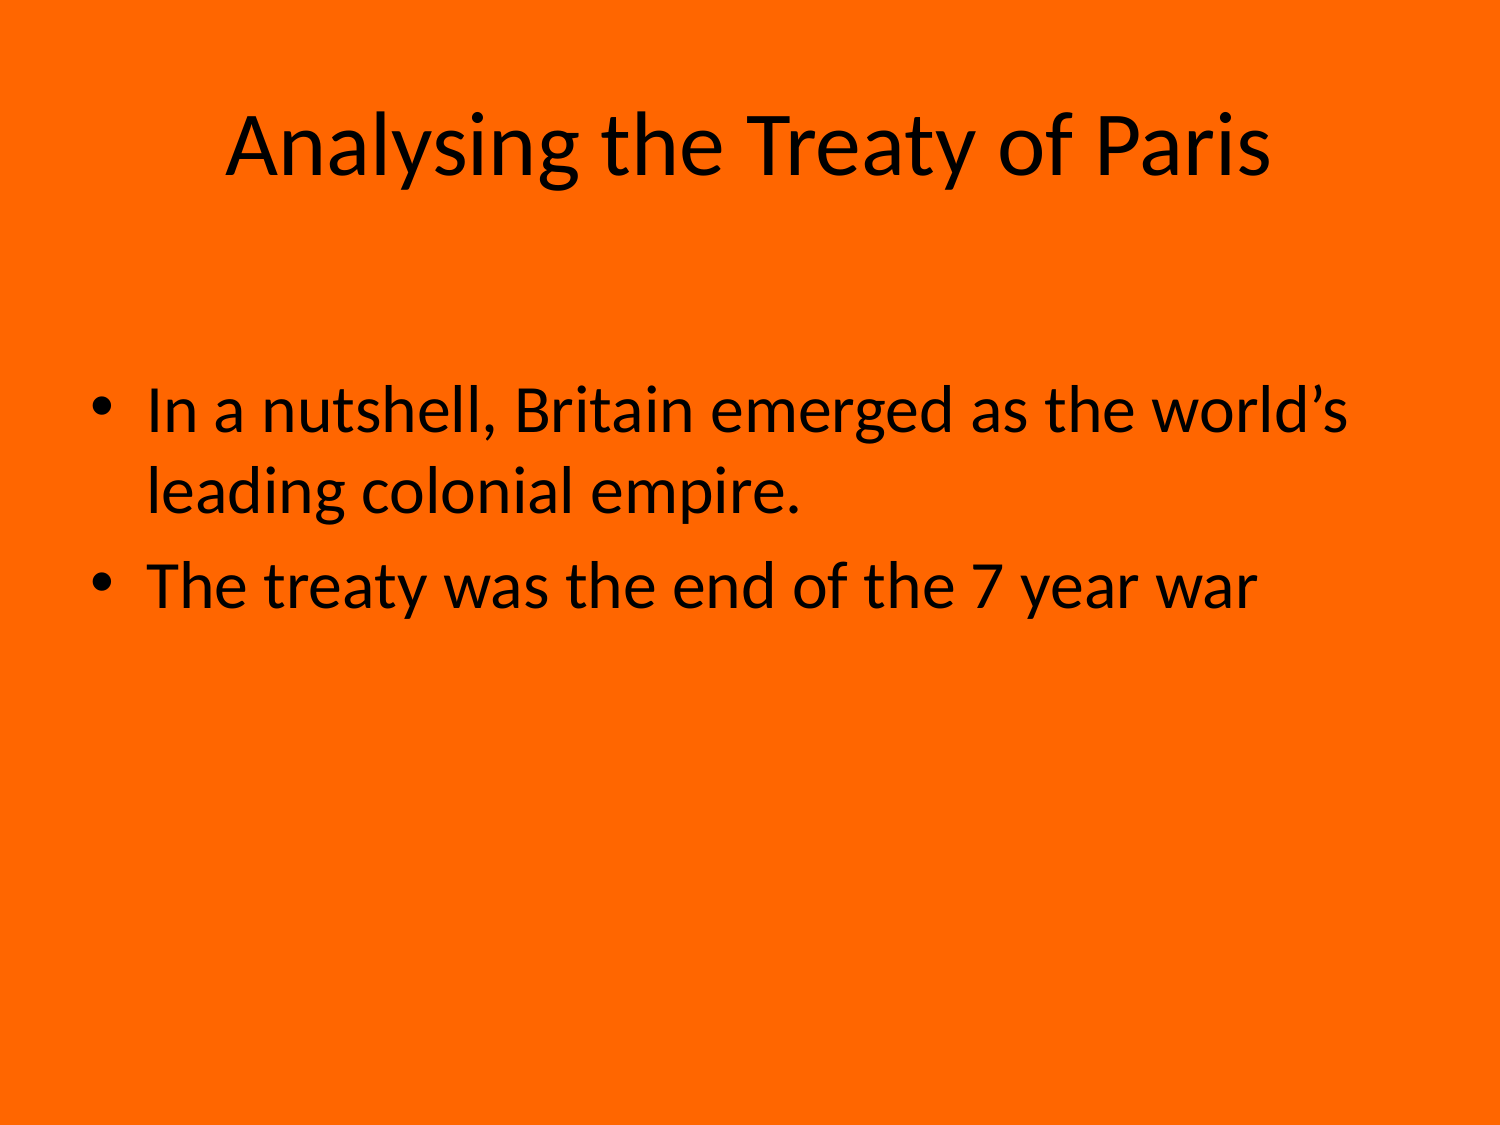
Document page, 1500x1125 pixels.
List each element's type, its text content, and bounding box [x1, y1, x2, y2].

title Analysing the Treaty of Paris [75, 45, 1425, 233]
list In a nutshell, Britain emerged as the world’s leading colonial empire. The treaty was the end of the 7 year war [75, 262, 1425, 1005]
